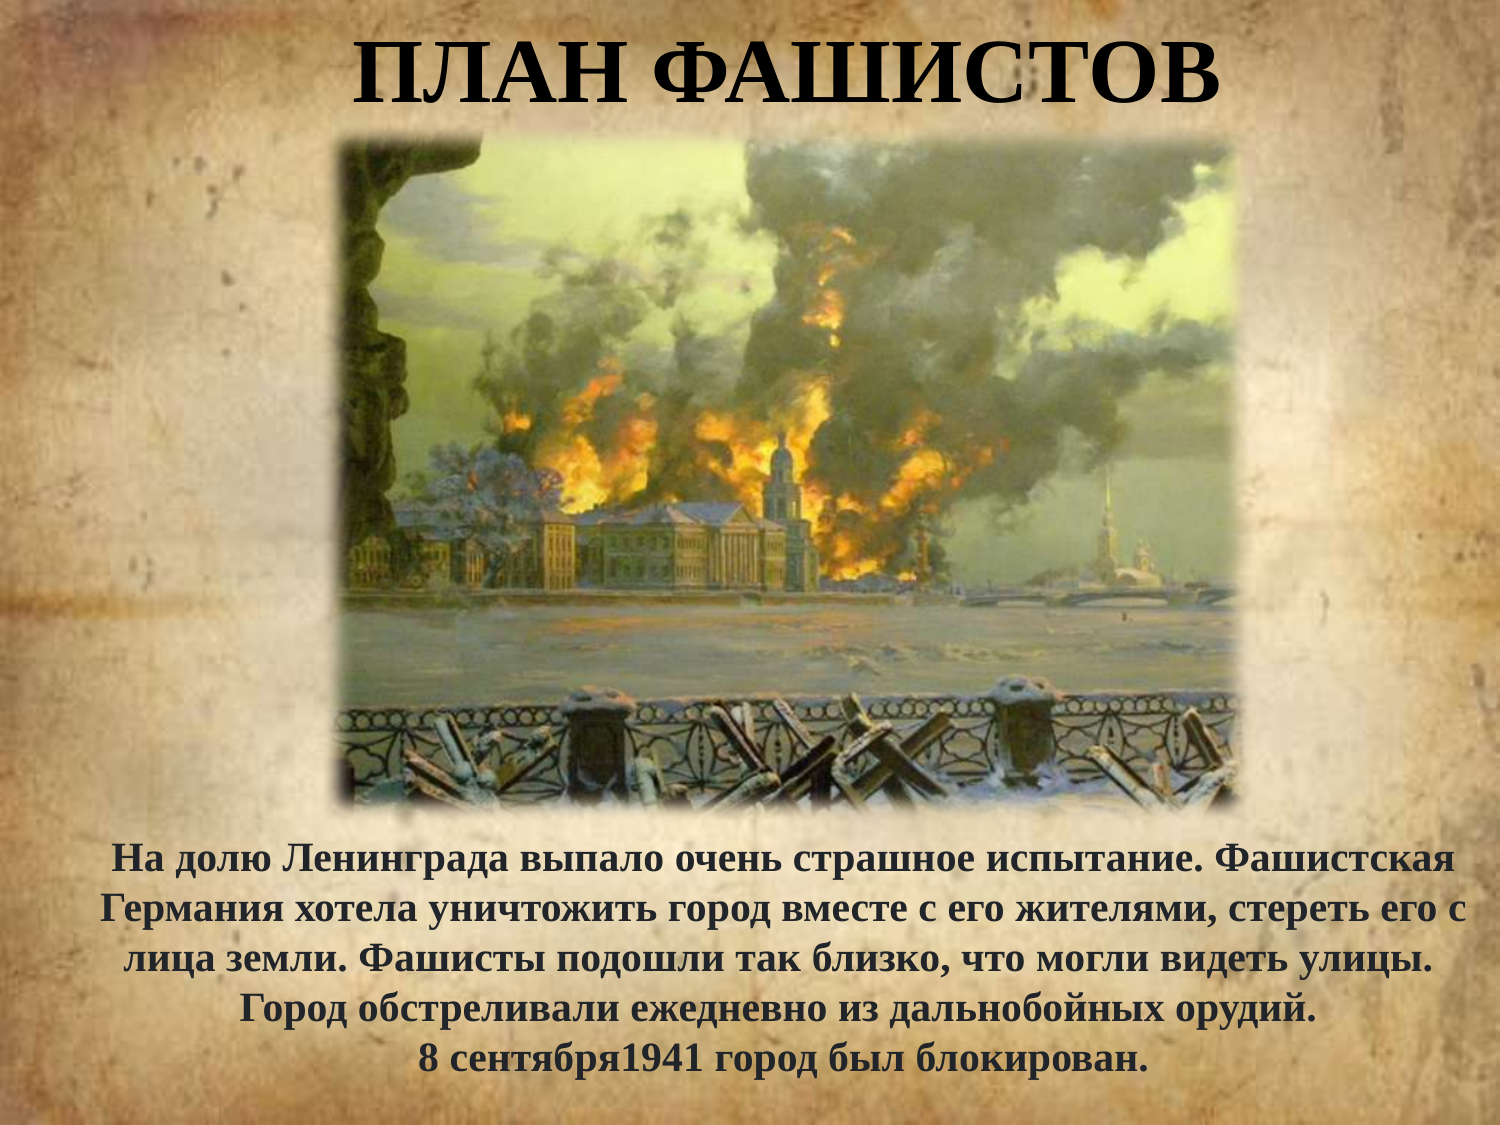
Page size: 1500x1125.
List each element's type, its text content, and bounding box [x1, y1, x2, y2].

picture [0, 0, 1500, 1125]
title ПЛАН ФАШИСТОВ [111, 0, 1463, 160]
text_box На долю Ленинграда выпало очень страшное испытание. Фашистская Германия хотела уничтожить город вместе с его жителями, стереть его с лица земли. Фашисты подошли так близко, что могли видеть улицы. Город обстреливали ежедневно из дальнобойных орудий. 8 сентября1941 город был блокирован. [67, 822, 1500, 1088]
